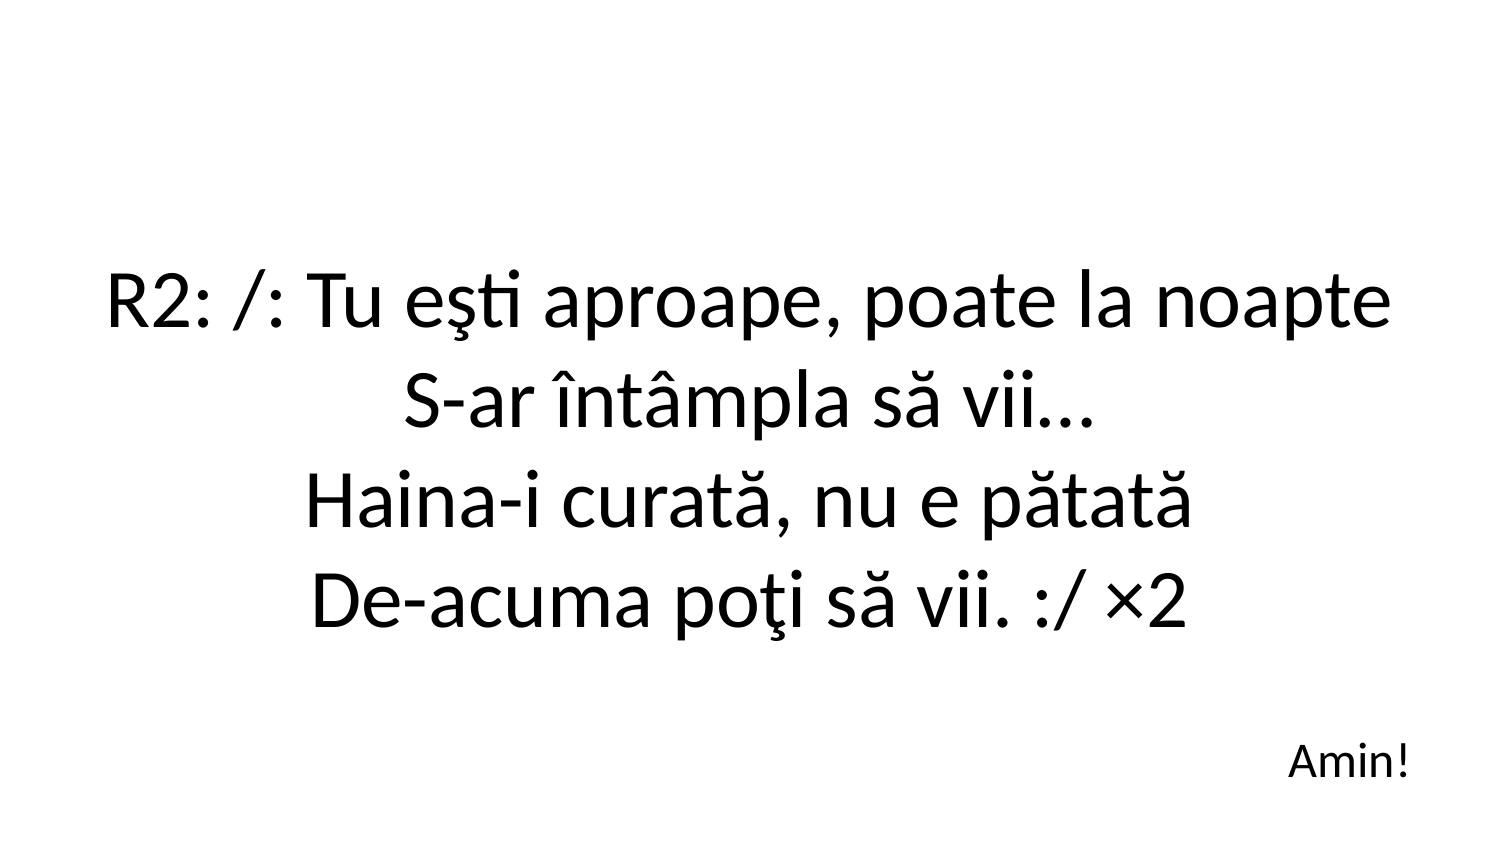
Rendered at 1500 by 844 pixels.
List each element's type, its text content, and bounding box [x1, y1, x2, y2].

text_box R2: /: Tu eşti aproape, poate la noapte S-ar întâmpla să vii… Haina-i curată, nu e pătată De-acuma poţi să vii. :/ ×2 [90, 192, 1410, 652]
text_box Amin! [1273, 674, 1427, 795]
